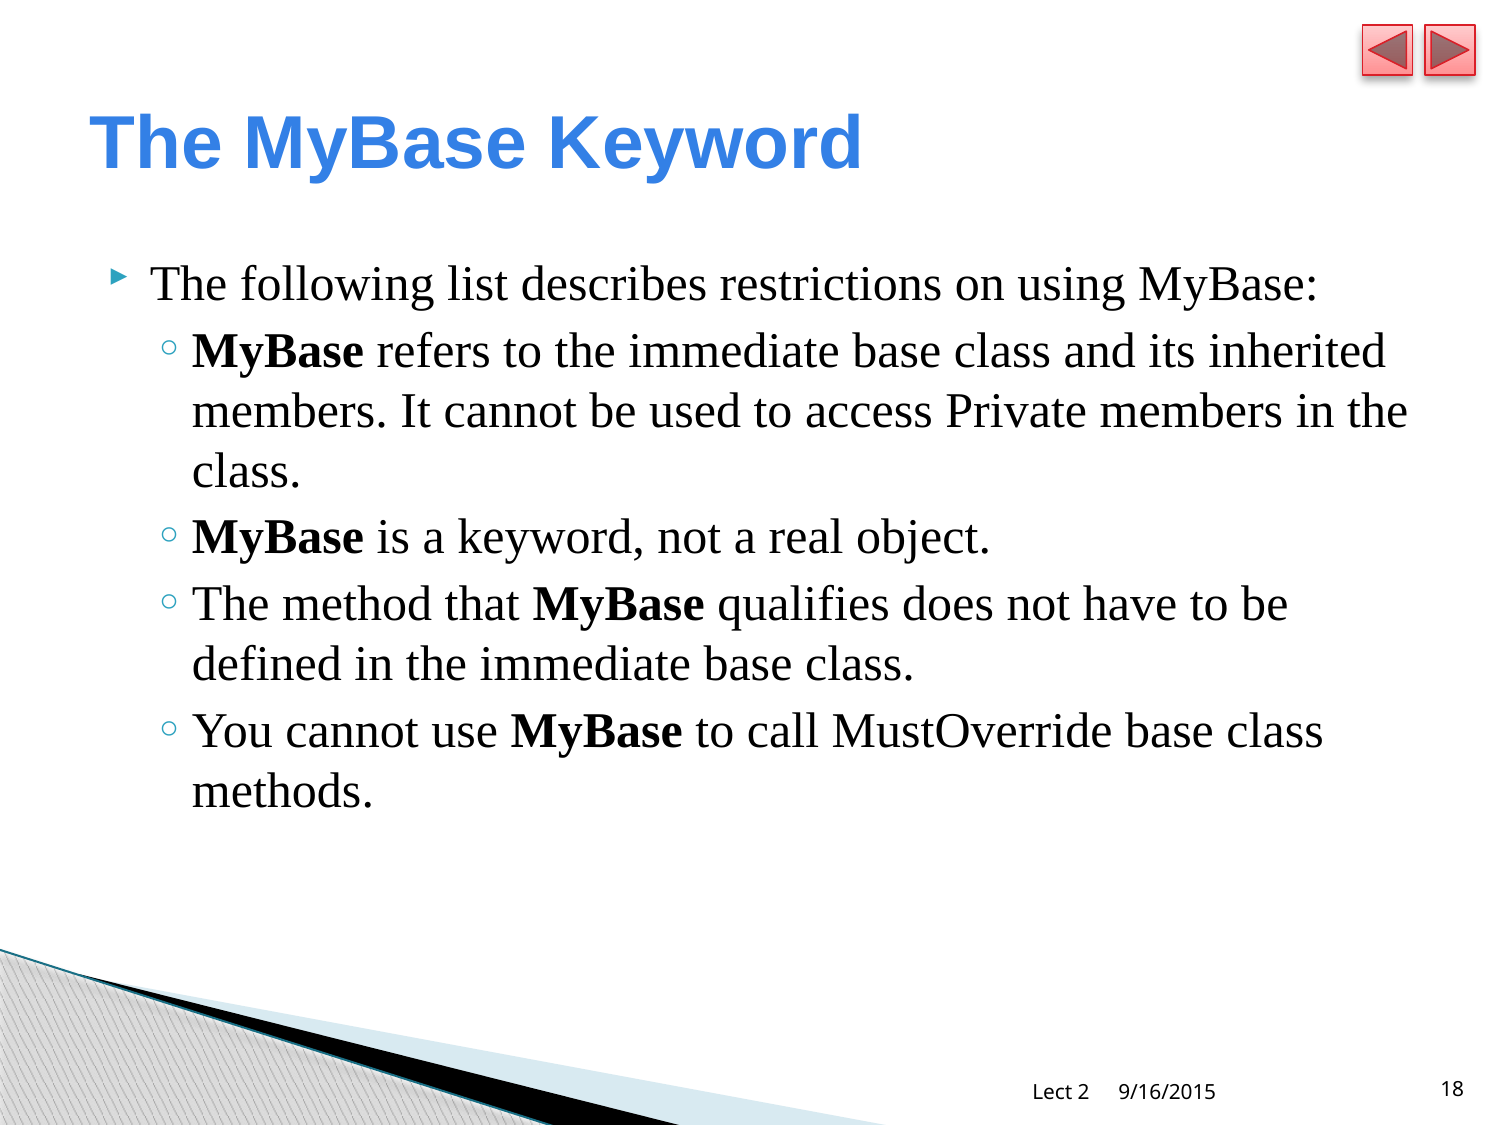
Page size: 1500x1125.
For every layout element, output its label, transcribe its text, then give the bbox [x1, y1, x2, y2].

slide_number 18 [1418, 1051, 1479, 1112]
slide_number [1105, 1051, 1418, 1112]
title The MyBase Keyword [75, 45, 1425, 233]
list The following list describes restrictions on using MyBase: MyBase refers to the immediate base class and its inherited members. It cannot be used to access Private members in the class. MyBase is a keyword, not a real object. The method that MyBase qualifies does not have to be defined in the immediate base class. You cannot use MyBase to call MustOverride base class methods. [74, 242, 1426, 986]
footer Lect 2 [650, 1051, 1105, 1112]
